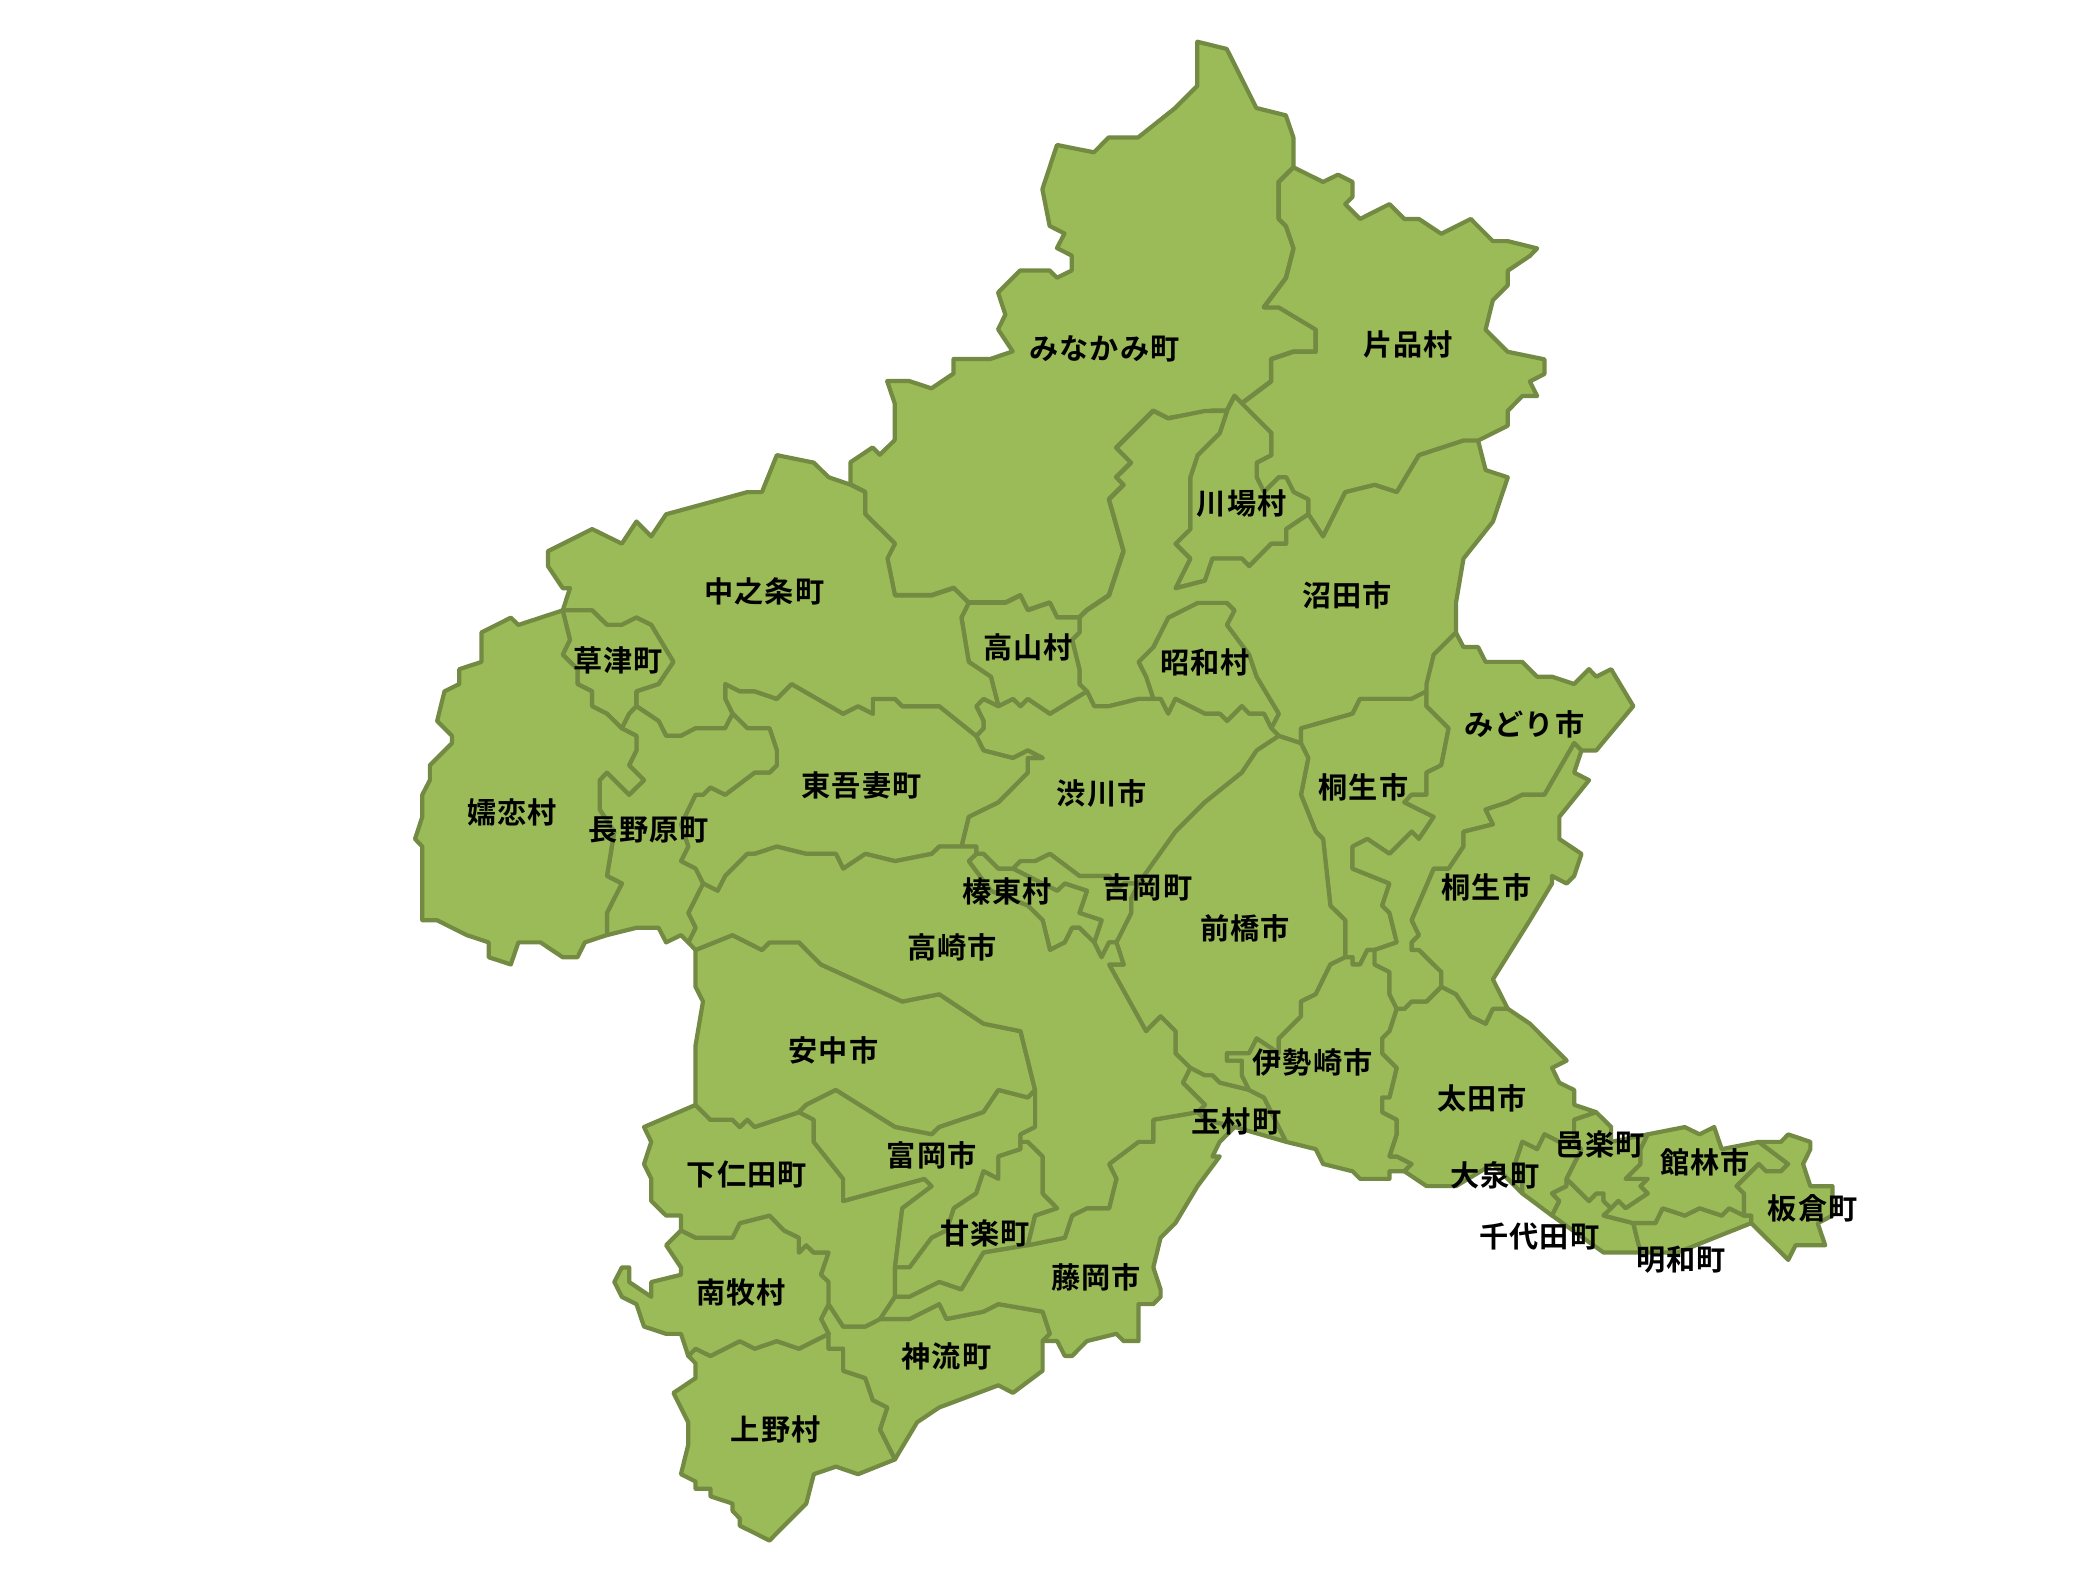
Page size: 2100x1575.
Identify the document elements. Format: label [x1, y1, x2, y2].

text_box [414, 41, 1875, 1541]
